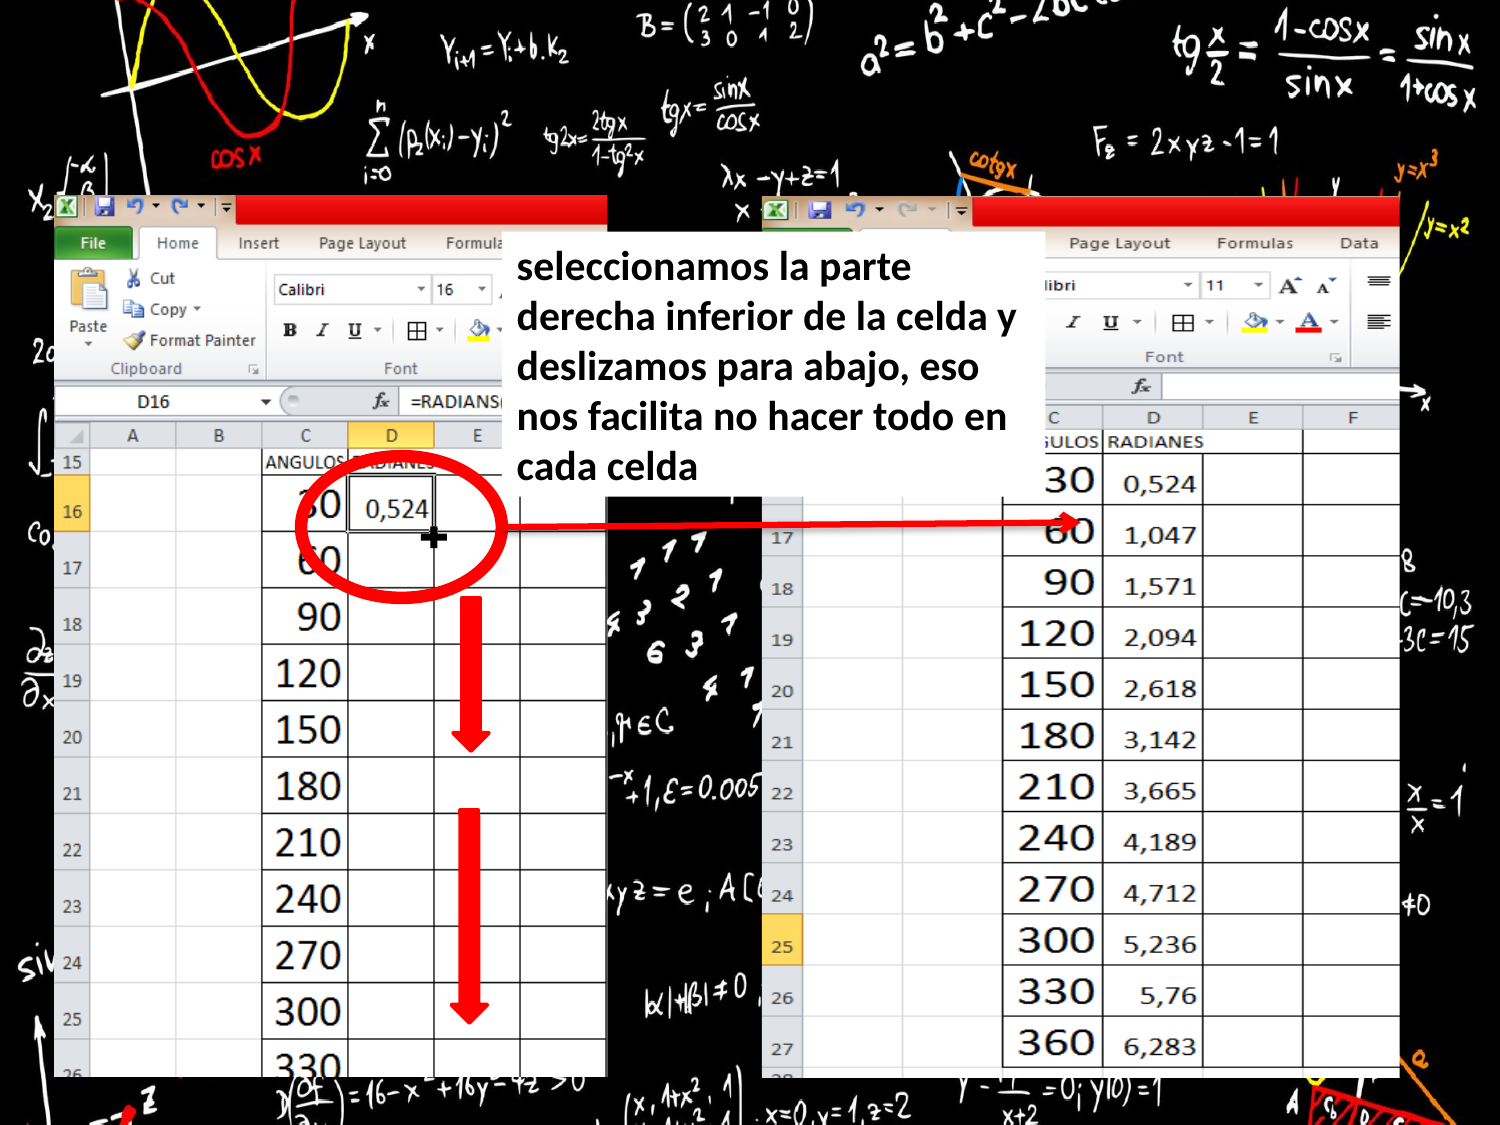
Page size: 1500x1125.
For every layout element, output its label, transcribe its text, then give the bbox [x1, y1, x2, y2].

text_box seleccionamos la parte derecha inferior de la celda y deslizamos para abajo, eso nos facilita no hacer todo en cada celda [612, 231, 756, 497]
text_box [501, 522, 1081, 528]
picture [0, 0, 1500, 1125]
